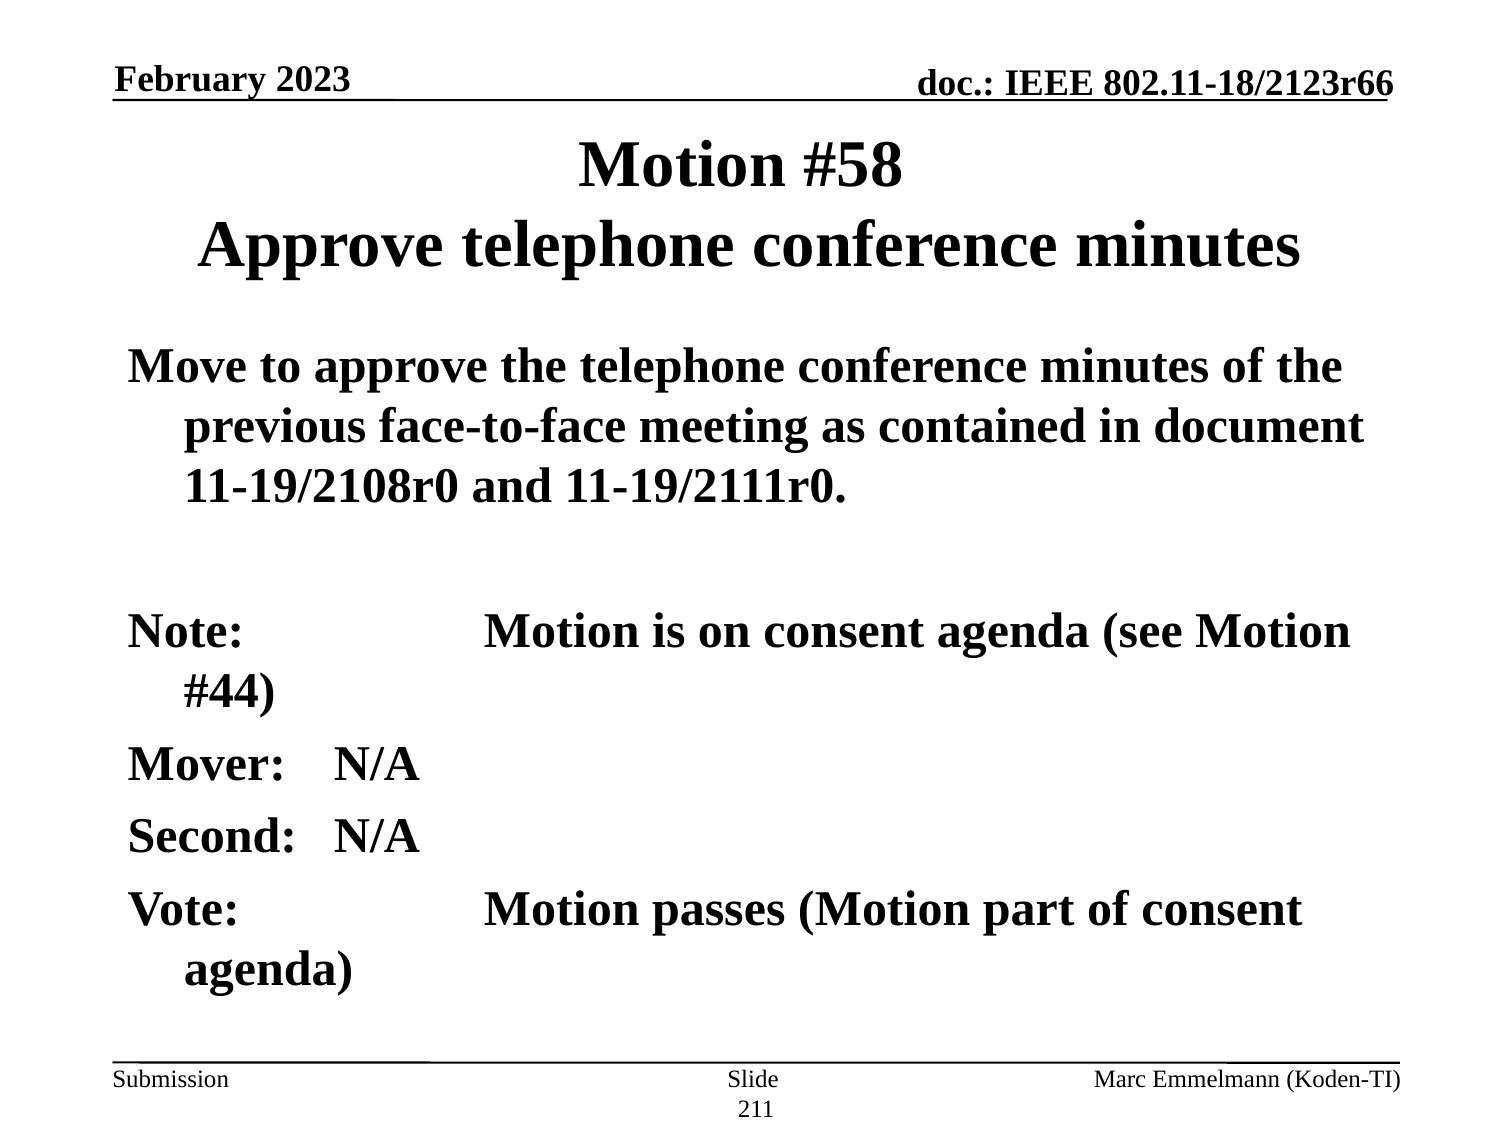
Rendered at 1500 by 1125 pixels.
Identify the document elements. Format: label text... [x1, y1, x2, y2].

list Move to approve the telephone conference minutes of the previous face-to-face meeting as contained in document 11-19/2108r0 and 11-19/2111r0. Note: Motion is on consent agenda (see Motion #44) Mover: N/A Second: N/A Vote: Motion passes (Motion part of consent agenda) [112, 324, 1388, 1000]
slide_number Slide 211 [712, 1061, 800, 1123]
title Motion #58 Approve telephone conference minutes [112, 112, 1388, 288]
footer Marc Emmelmann (Koden-TI) [878, 1061, 1402, 1093]
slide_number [114, 54, 423, 100]
